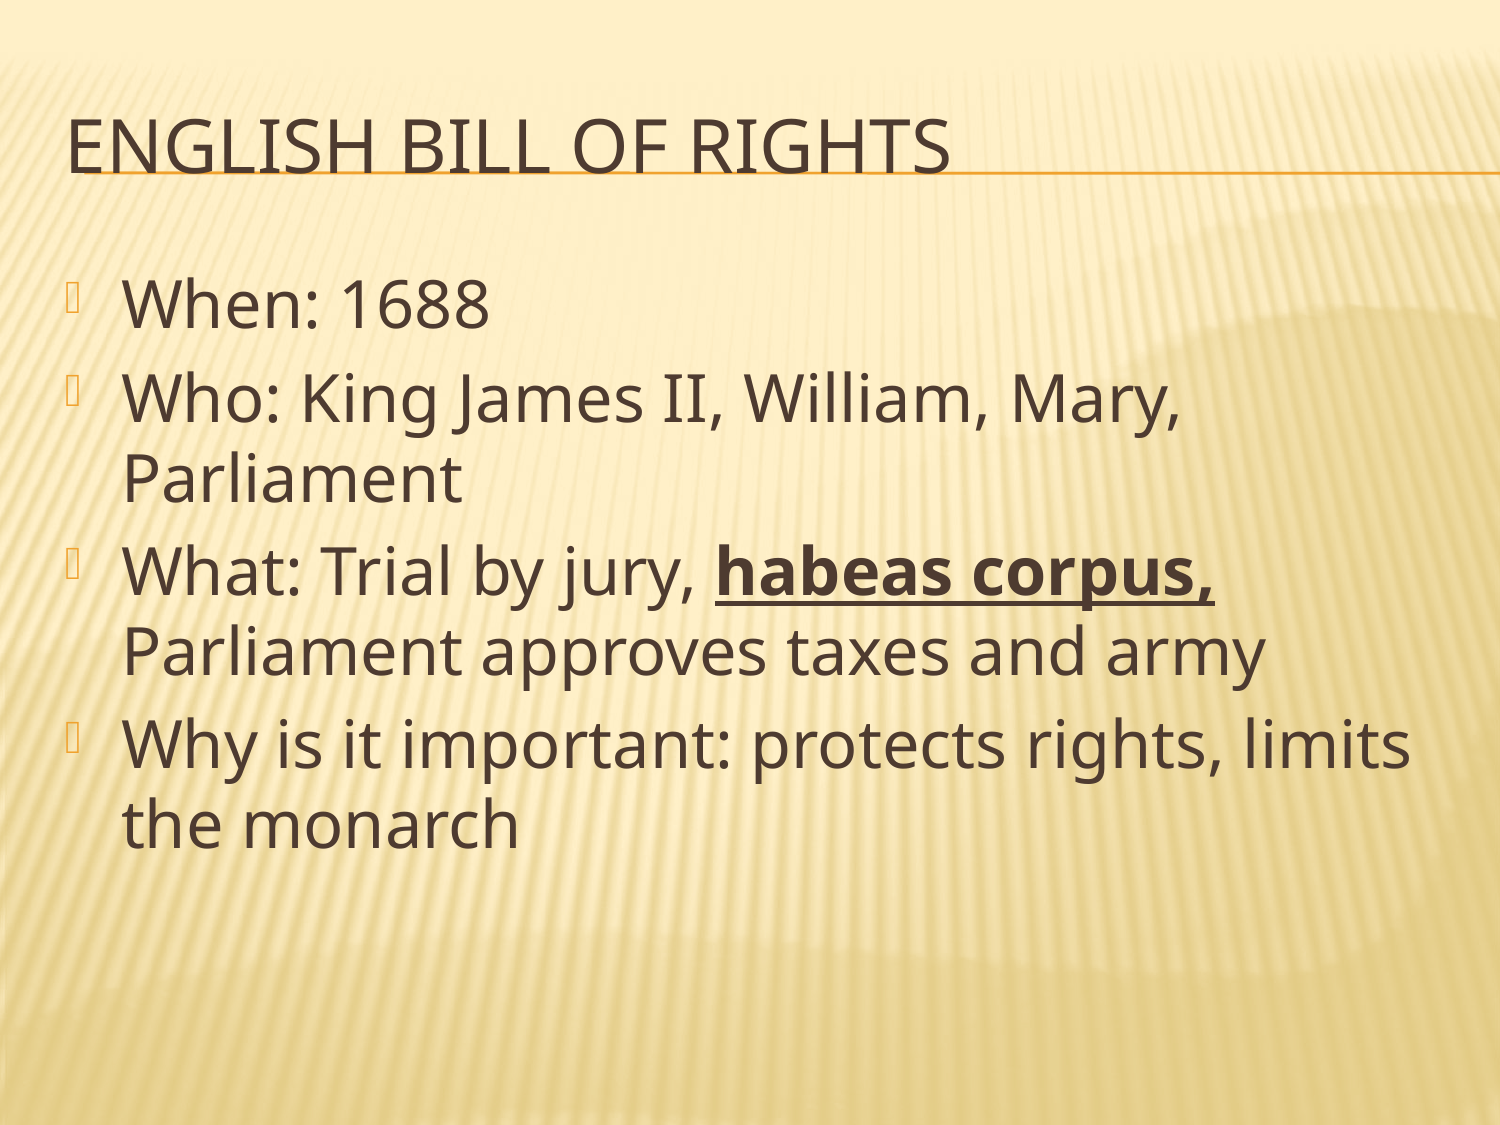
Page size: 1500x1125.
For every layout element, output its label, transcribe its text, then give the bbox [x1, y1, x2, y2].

title English Bill of Rights [50, 75, 1475, 213]
list When: 1688 Who: King James II, William, Mary, Parliament What: Trial by jury, habeas corpus, Parliament approves taxes and army Why is it important: protects rights, limits the monarch [50, 254, 1475, 998]
